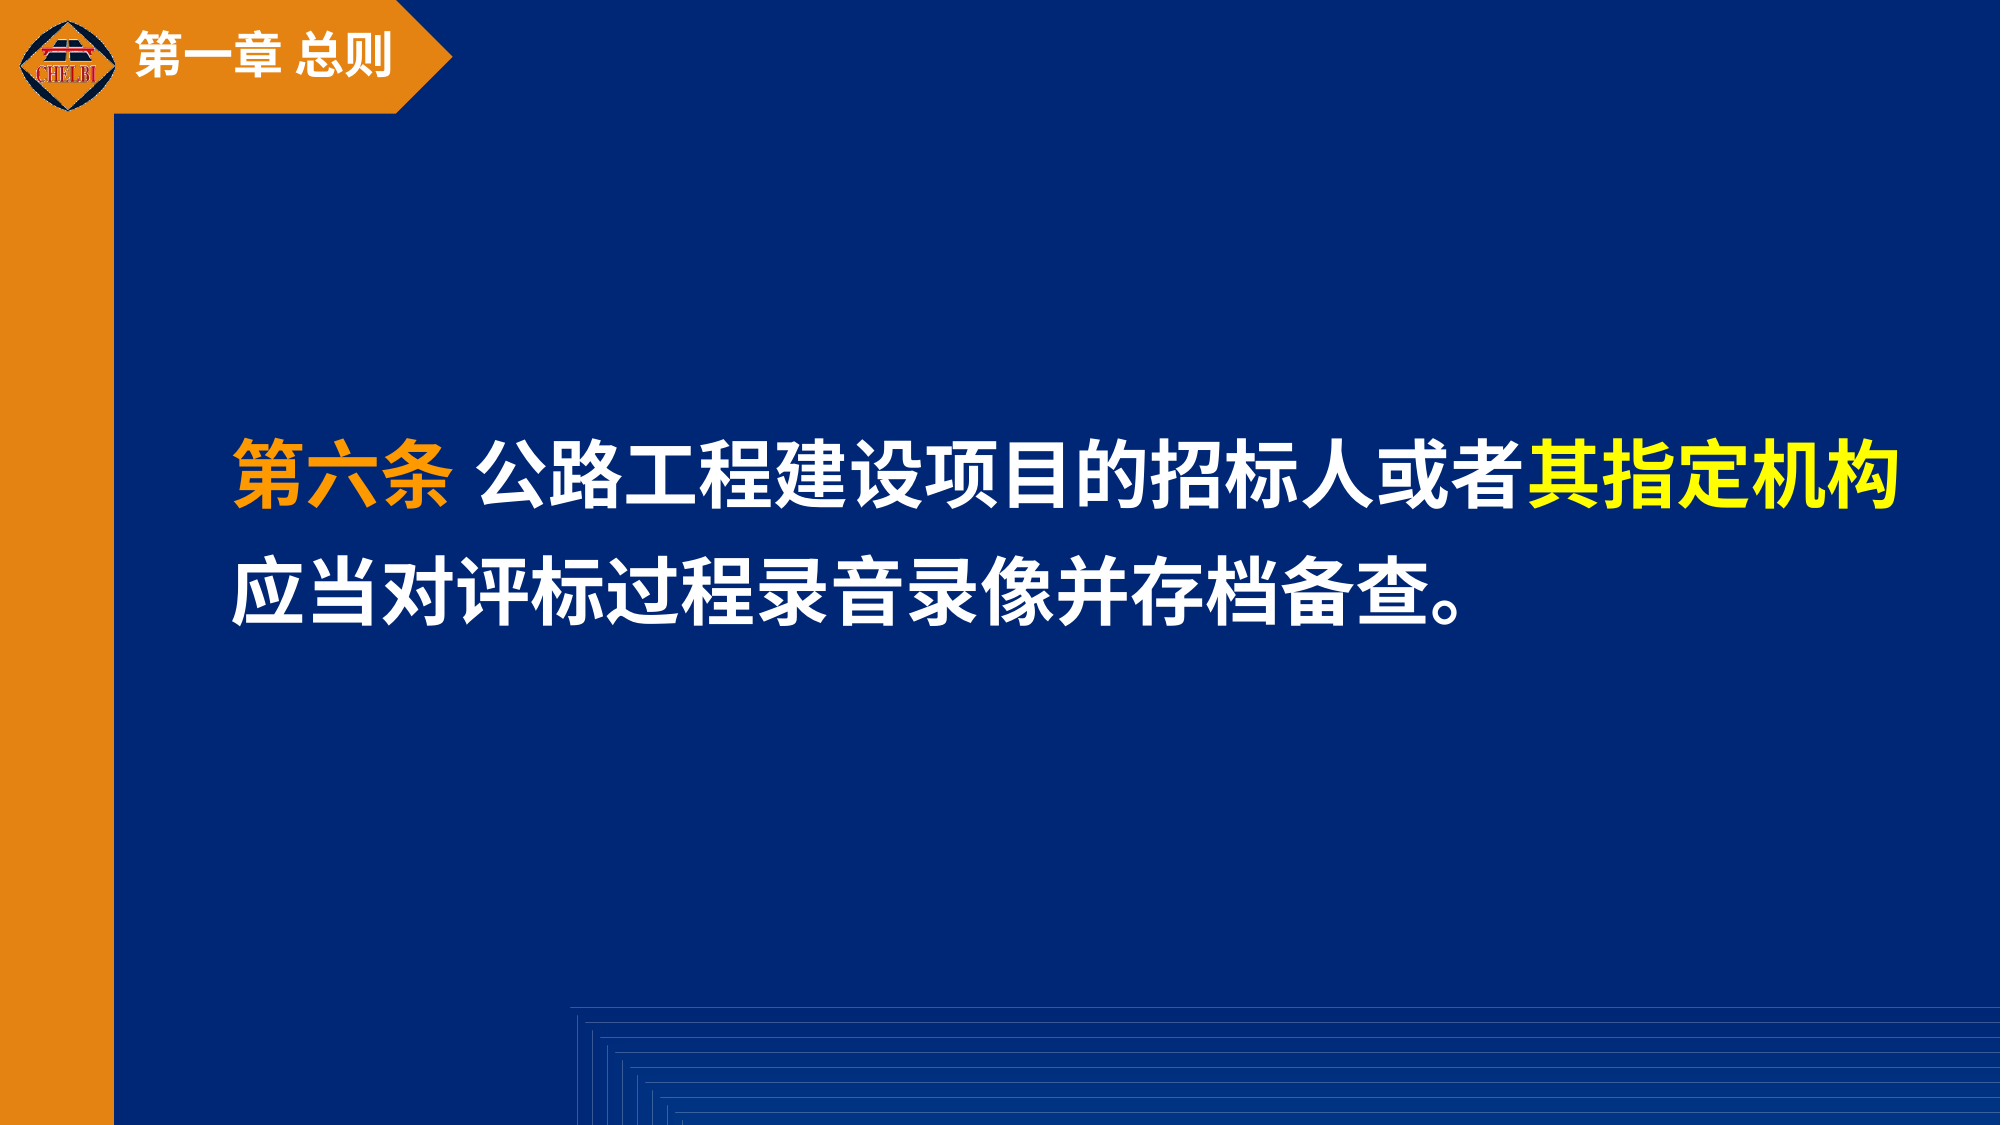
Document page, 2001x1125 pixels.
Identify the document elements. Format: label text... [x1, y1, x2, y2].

slide_number [1791, 987, 1942, 1086]
text_box 第一章 总则 [120, 16, 532, 91]
picture [19, 18, 116, 114]
text_box 第六条 公路工程建设项目的招标人或者其指定机构应当对评标过程录音录像并存档备查。 [215, 392, 1917, 894]
